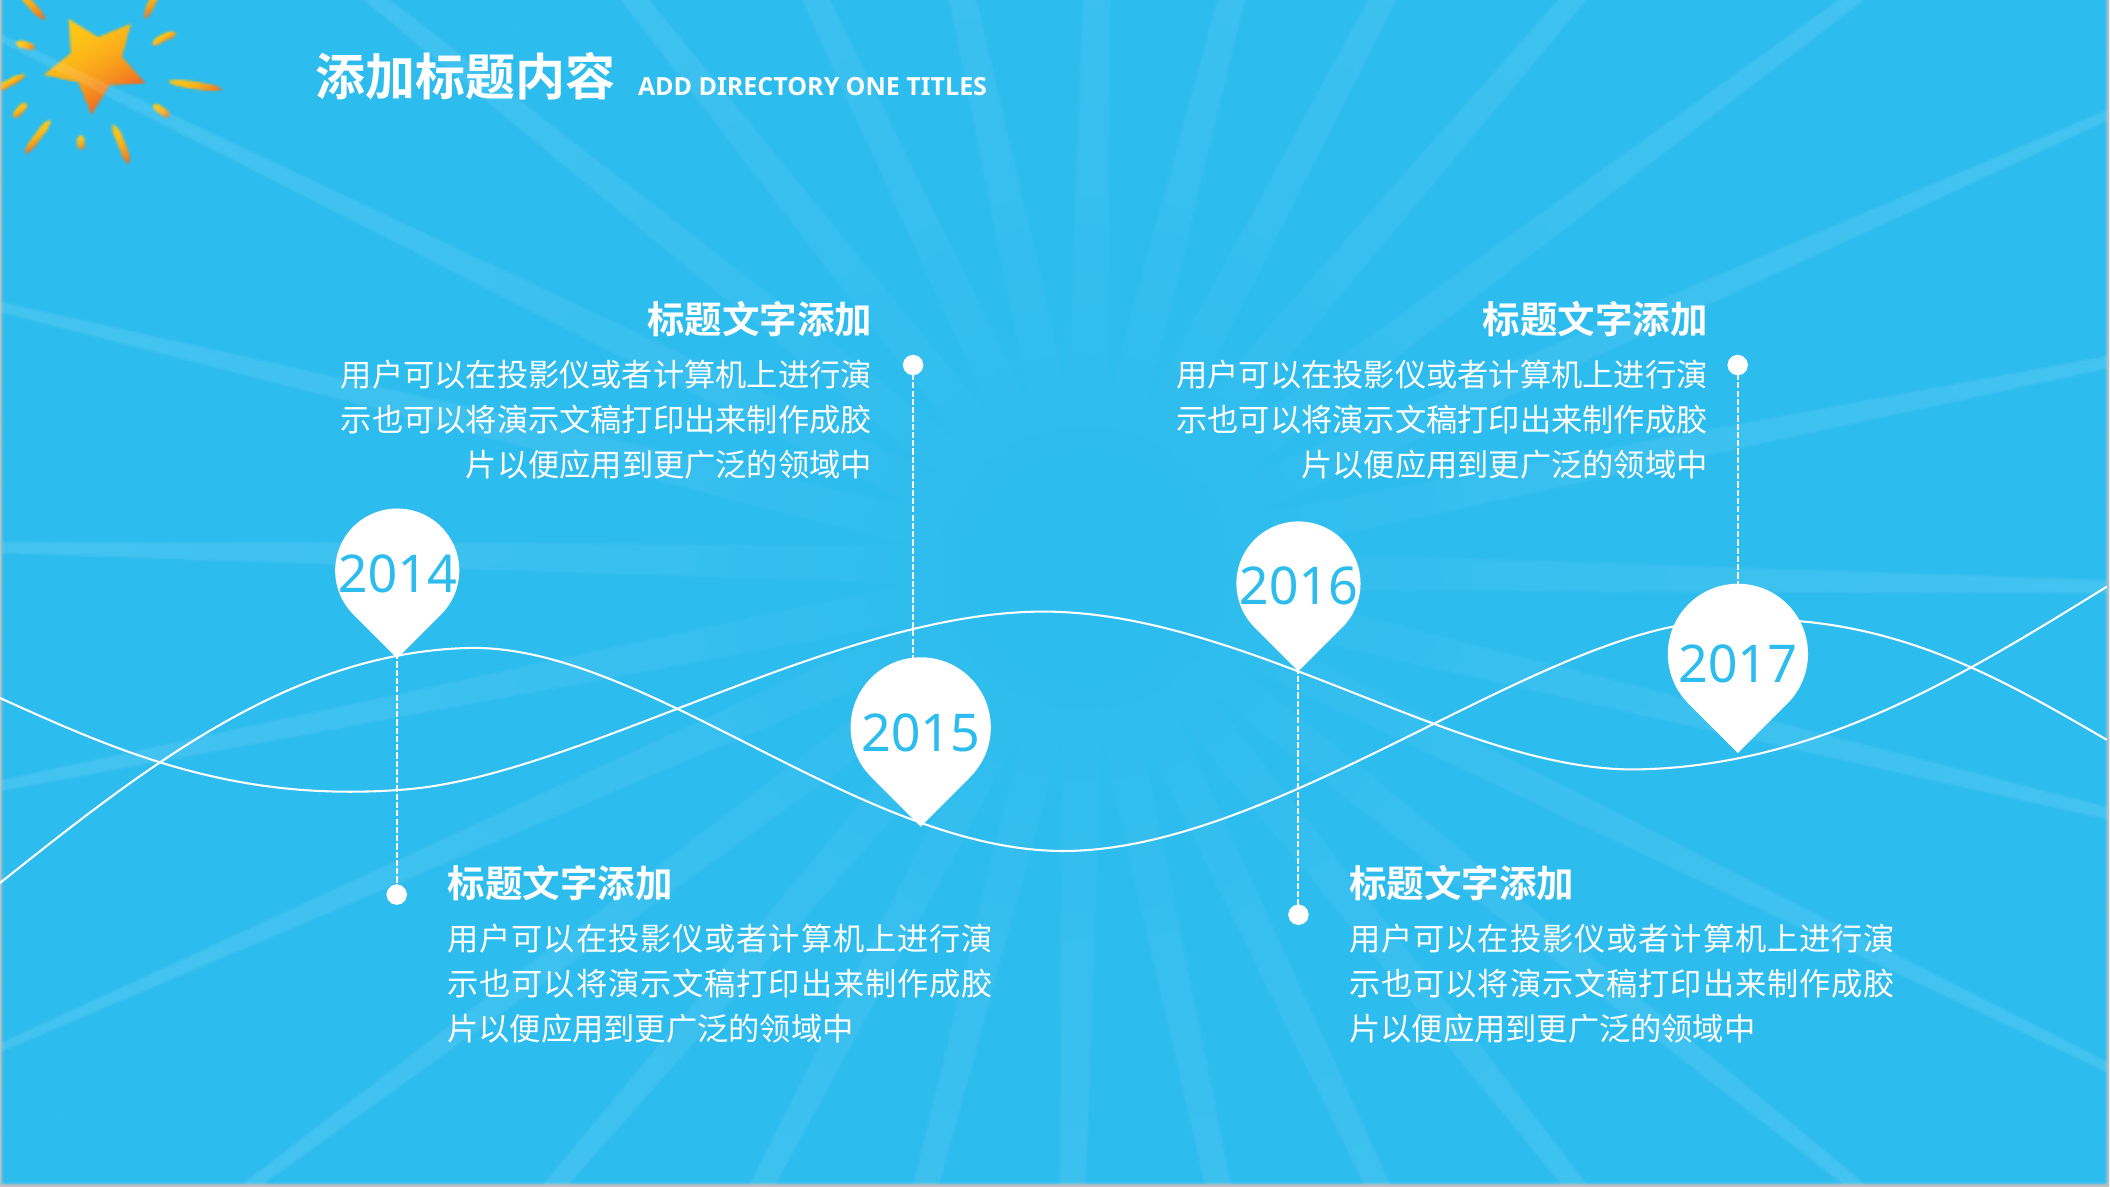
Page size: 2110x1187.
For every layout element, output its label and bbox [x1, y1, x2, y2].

text_box [0, 279, 2107, 1056]
picture [0, 0, 2110, 1187]
